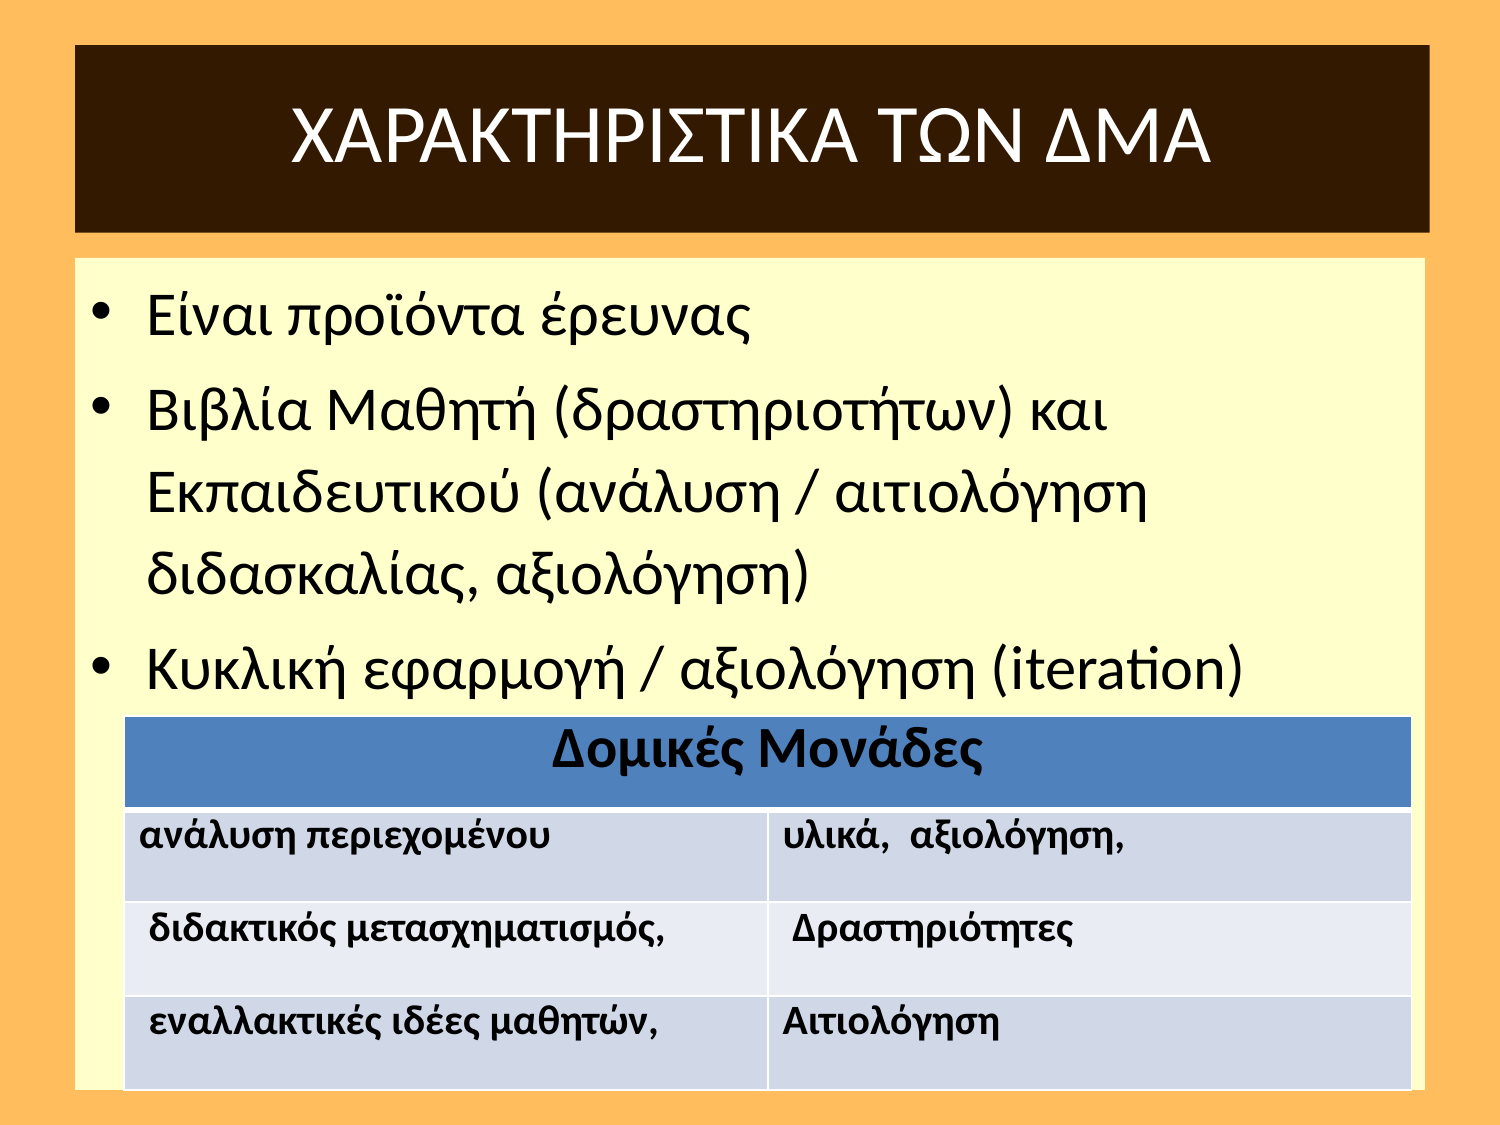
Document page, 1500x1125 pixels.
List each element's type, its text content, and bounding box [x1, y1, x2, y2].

list Είναι προϊόντα έρευνας Βιβλία Μαθητή (δραστηριοτήτων) και Εκπαιδευτικού (ανάλυση / αιτιολόγηση διδασκαλίας, αξιολόγηση) Κυκλική εφαρμογή / αξιολόγηση (iteration) [75, 257, 1425, 1090]
table_cell Δραστηριότητες [769, 903, 1411, 995]
table_cell ανάλυση περιεχομένου [125, 813, 767, 901]
table_cell υλικά, αξιολόγηση, [769, 813, 1411, 901]
table_cell εναλλακτικές ιδέες μαθητών, [125, 997, 767, 1089]
title ΧΑΡΑΚΤΗΡΙΣΤΙΚΑ ΤΩΝ ΔΜΑ [75, 45, 1430, 233]
table_cell Αιτιολόγηση [769, 997, 1411, 1089]
table_cell διδακτικός μετασχηματισμός, [125, 903, 767, 995]
table_header Δομικές Μονάδες [125, 717, 1411, 807]
